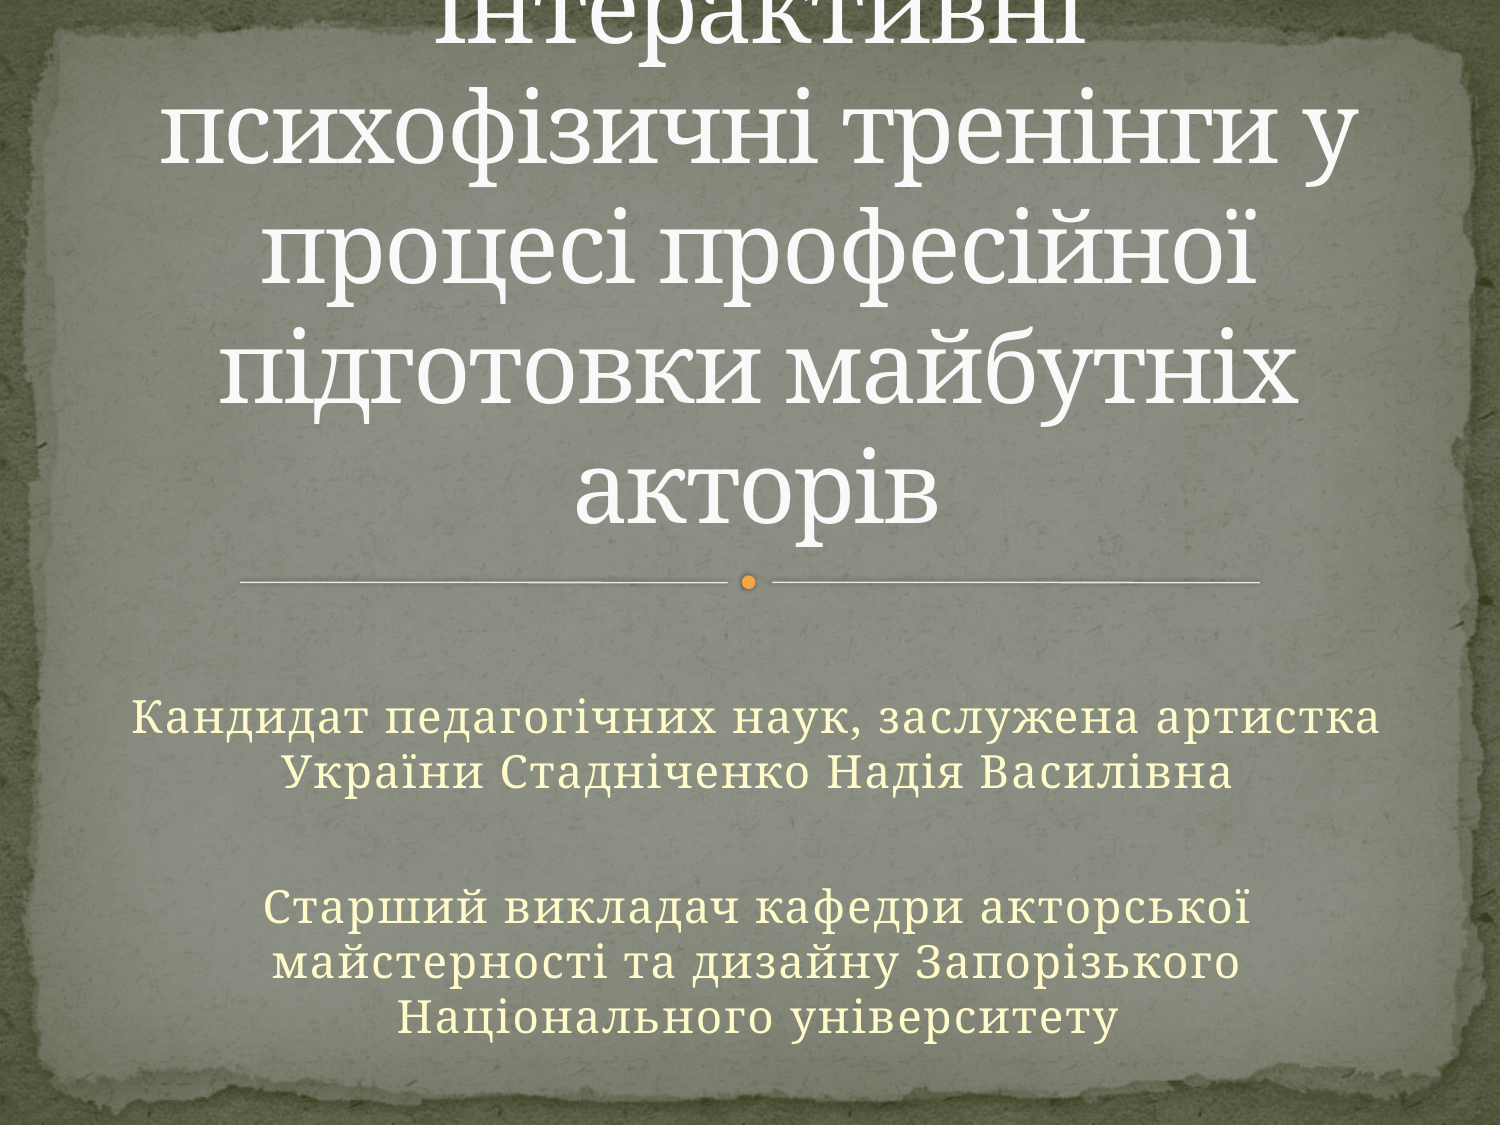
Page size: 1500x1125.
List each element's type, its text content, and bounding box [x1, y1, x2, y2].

subtitle Кандидат педагогічних наук, заслужена артистка України Стадніченко Надія Василівна Старший викладач кафедри акторської майстерності та дизайну Запорізького Національного університету [76, 680, 1440, 869]
title Інтерактивні психофізичні тренінги у процесі професійної підготовки майбутніх акторів [76, 66, 1440, 551]
